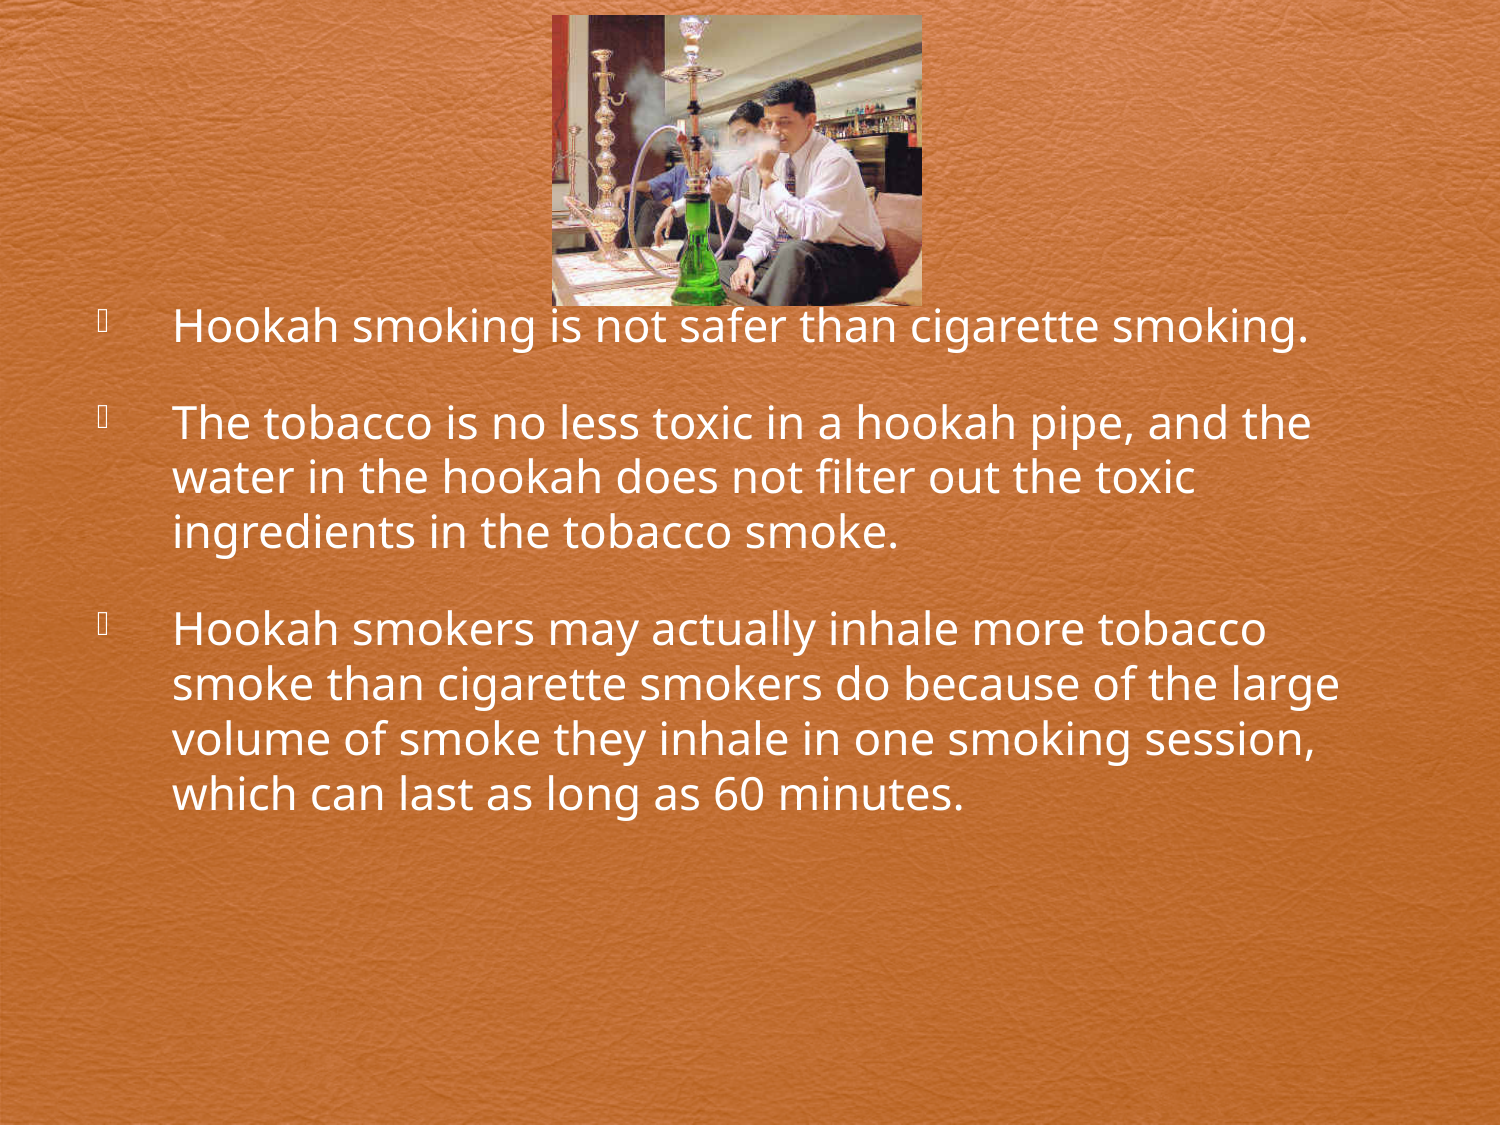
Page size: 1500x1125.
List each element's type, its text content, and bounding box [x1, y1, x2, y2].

text_box [552, 407, 948, 718]
picture [550, 13, 924, 308]
list Hookah smoking is not safer than cigarette smoking. The tobacco is no less toxic in a hookah pipe, and the water in the hookah does not filter out the toxic ingredients in the tobacco smoke. Hookah smokers may actually inhale more tobacco smoke than cigarette smokers do because of the large volume of smoke they inhale in one smoking session, which can last as long as 60 minutes. [81, 288, 1419, 1006]
